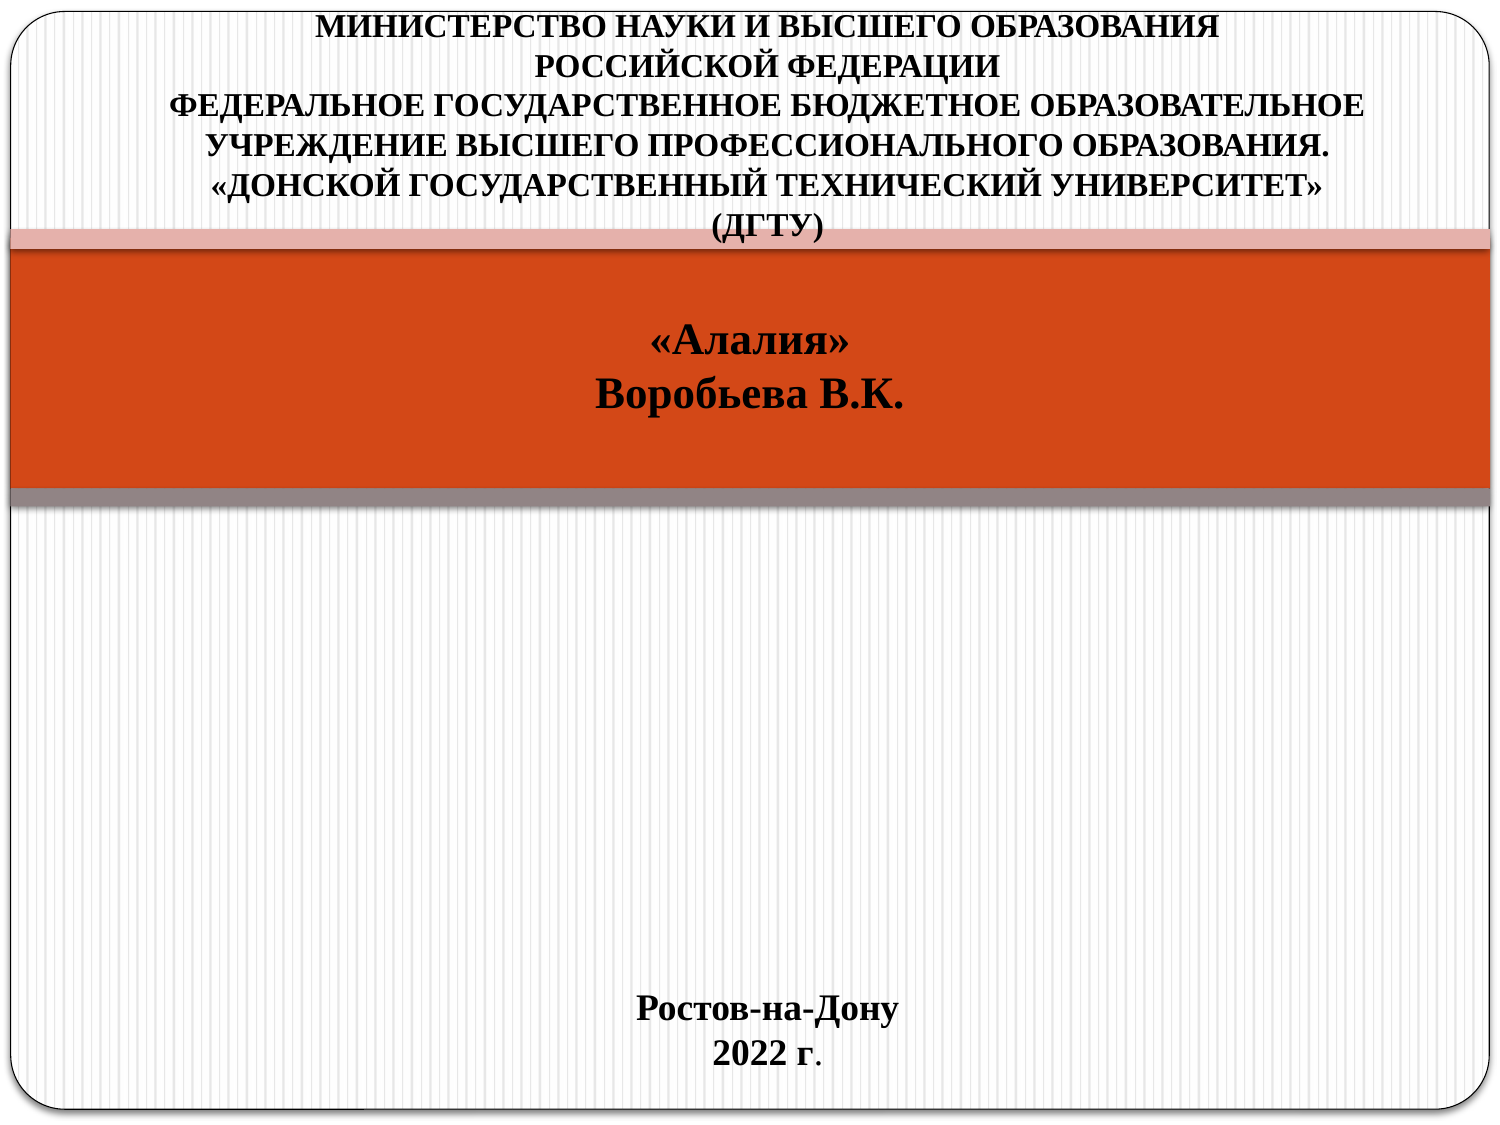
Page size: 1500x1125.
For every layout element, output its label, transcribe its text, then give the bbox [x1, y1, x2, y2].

text_box МИНИСТЕРСТВО НАУКИ И ВЫСШЕГО ОБРАЗОВАНИЯ РОССИЙСКОЙ ФЕДЕРАЦИИ ФЕДЕРАЛЬНОЕ ГОСУДАРСТВЕННОЕ БЮДЖЕТНОЕ ОБРАЗОВАТЕЛЬНОЕ УЧРЕЖДЕНИЕ ВЫСШЕГО ПРОФЕССИОНАЛЬНОГО ОБРАЗОВАНИЯ. «ДОНСКОЙ ГОСУДАРСТВЕННЫЙ ТЕХНИЧЕСКИЙ УНИВЕРСИТЕТ» (ДГТУ) [38, 0, 1497, 291]
text_box Ростов-на-Дону 2022 г. [525, 975, 1010, 1081]
title «Алалия» Воробьева В.К. [75, 291, 1425, 489]
